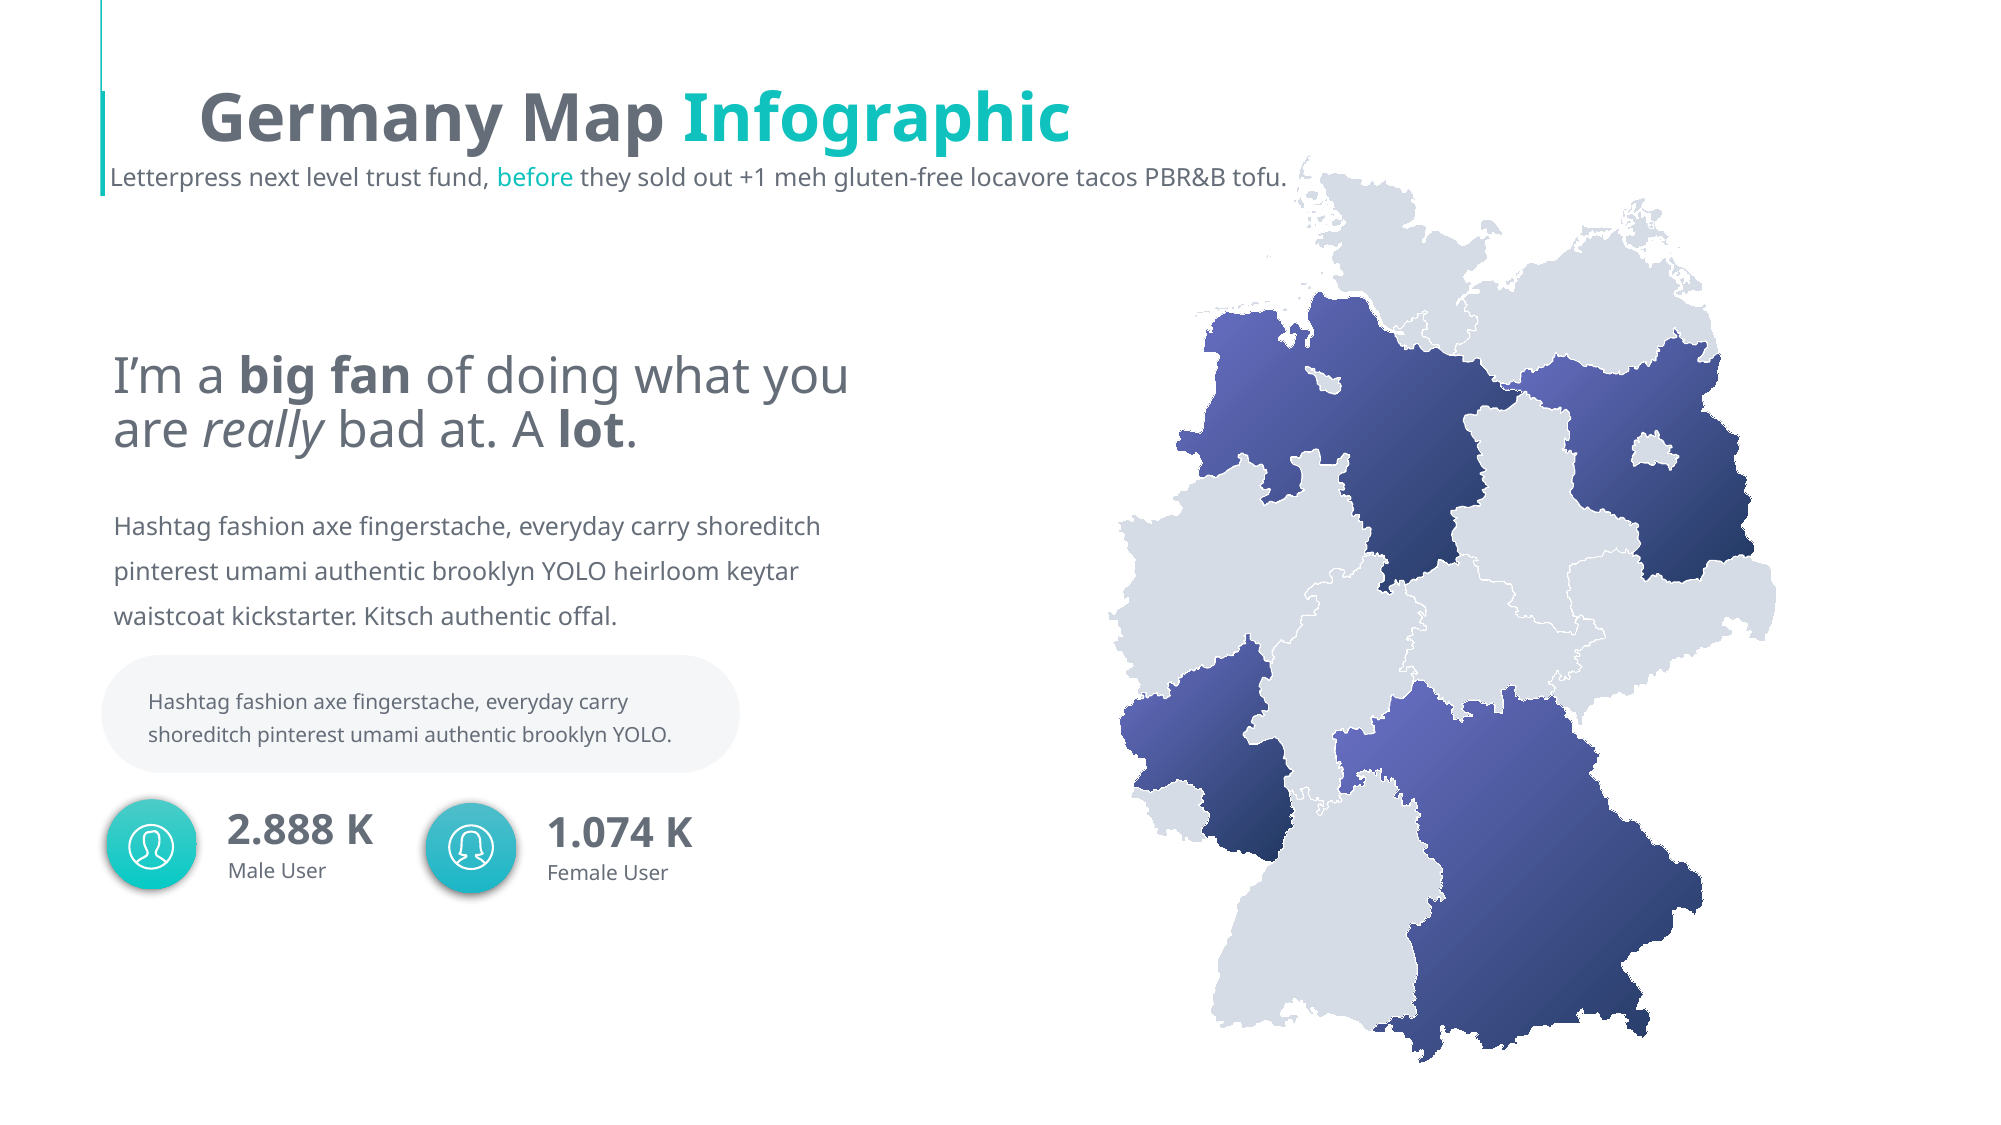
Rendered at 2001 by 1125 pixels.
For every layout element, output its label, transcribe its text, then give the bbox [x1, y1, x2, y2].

text_box Hashtag fashion axe fingerstache, everyday carry shoreditch pinterest umami authentic brooklyn YOLO heirloom keytar waistcoat kickstarter. Kitsch authentic offal. [98, 488, 897, 638]
text_box I’m a big fan of doing what you are really bad at. A lot. [98, 343, 918, 467]
text_box Letterpress next level trust fund, before they sold out +1 meh gluten-free locavore tacos PBR&B tofu. [95, 154, 1107, 199]
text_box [426, 798, 703, 893]
text_box Germany Map Infographic [183, 66, 1423, 154]
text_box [106, 795, 383, 890]
text_box Hashtag fashion axe fingerstache, everyday carry shoreditch pinterest umami authentic brooklyn YOLO. [100, 653, 741, 774]
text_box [1107, 154, 1778, 1064]
